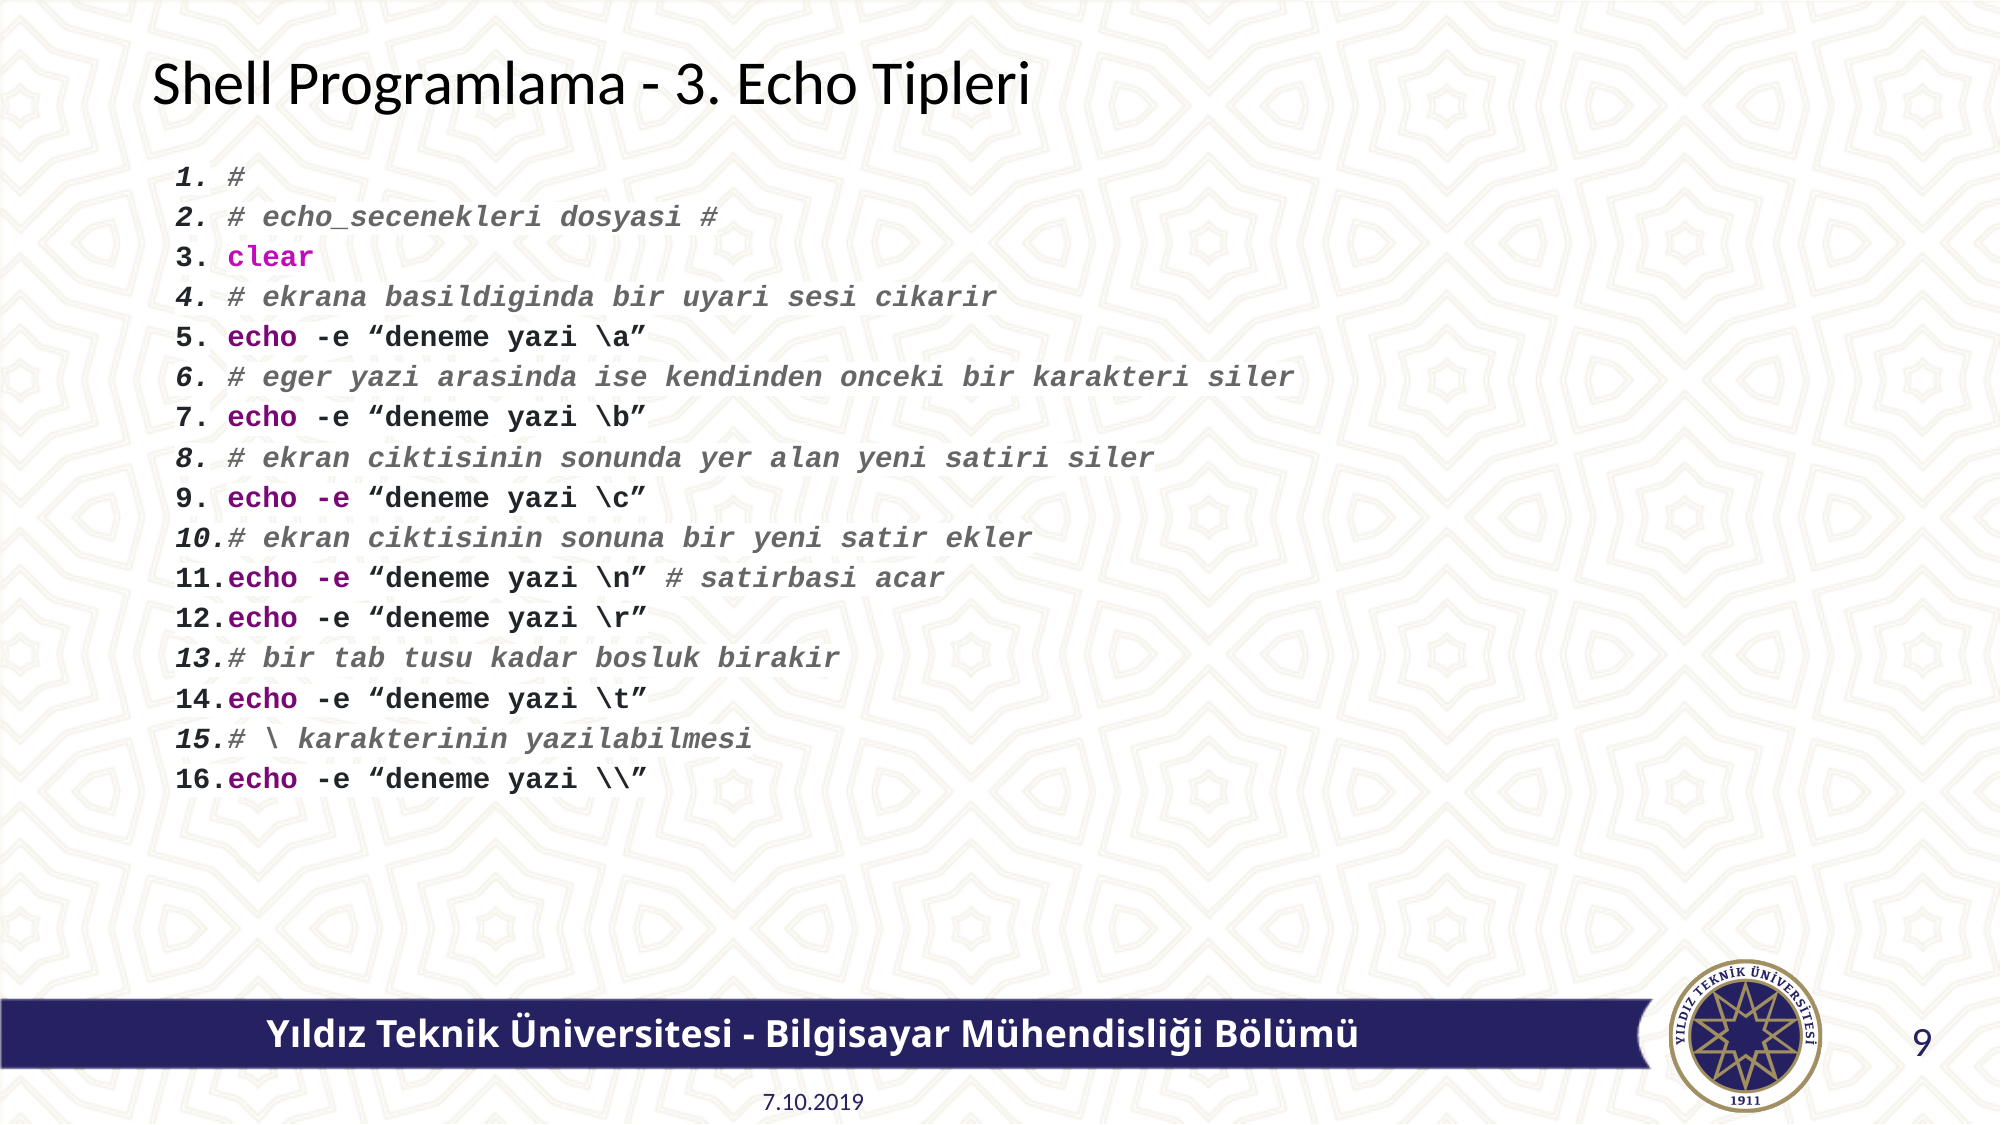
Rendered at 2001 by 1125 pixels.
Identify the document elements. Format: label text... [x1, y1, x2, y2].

slide_number 9 [1844, 1010, 2000, 1071]
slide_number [0, 1070, 1628, 1125]
footer Yıldız Teknik Üniversitesi - Bilgisayar Mühendisliği Bölümü [0, 997, 1628, 1069]
picture [0, 0, 2000, 1125]
title Shell Programlama - 3. Echo Tipleri [137, 59, 1863, 109]
list # # echo_secenekleri dosyasi # clear # ekrana basildiginda bir uyari sesi cikarir echo -e “deneme yazi \a” # eger yazi arasinda ise kendinden onceki bir karakteri siler echo -e “deneme yazi \b” # ekran ciktisinin sonunda yer alan yeni satiri siler echo -e “deneme yazi \c” # ekran ciktisinin sonuna bir yeni satir ekler echo -e “deneme yazi \n” # satirbasi acar echo -e “deneme yazi \r” # bir tab tusu kadar bosluk birakir echo -e “deneme yazi \t” # \ karakterinin yazilabilmesi echo -e “deneme yazi \\” [137, 144, 1823, 937]
